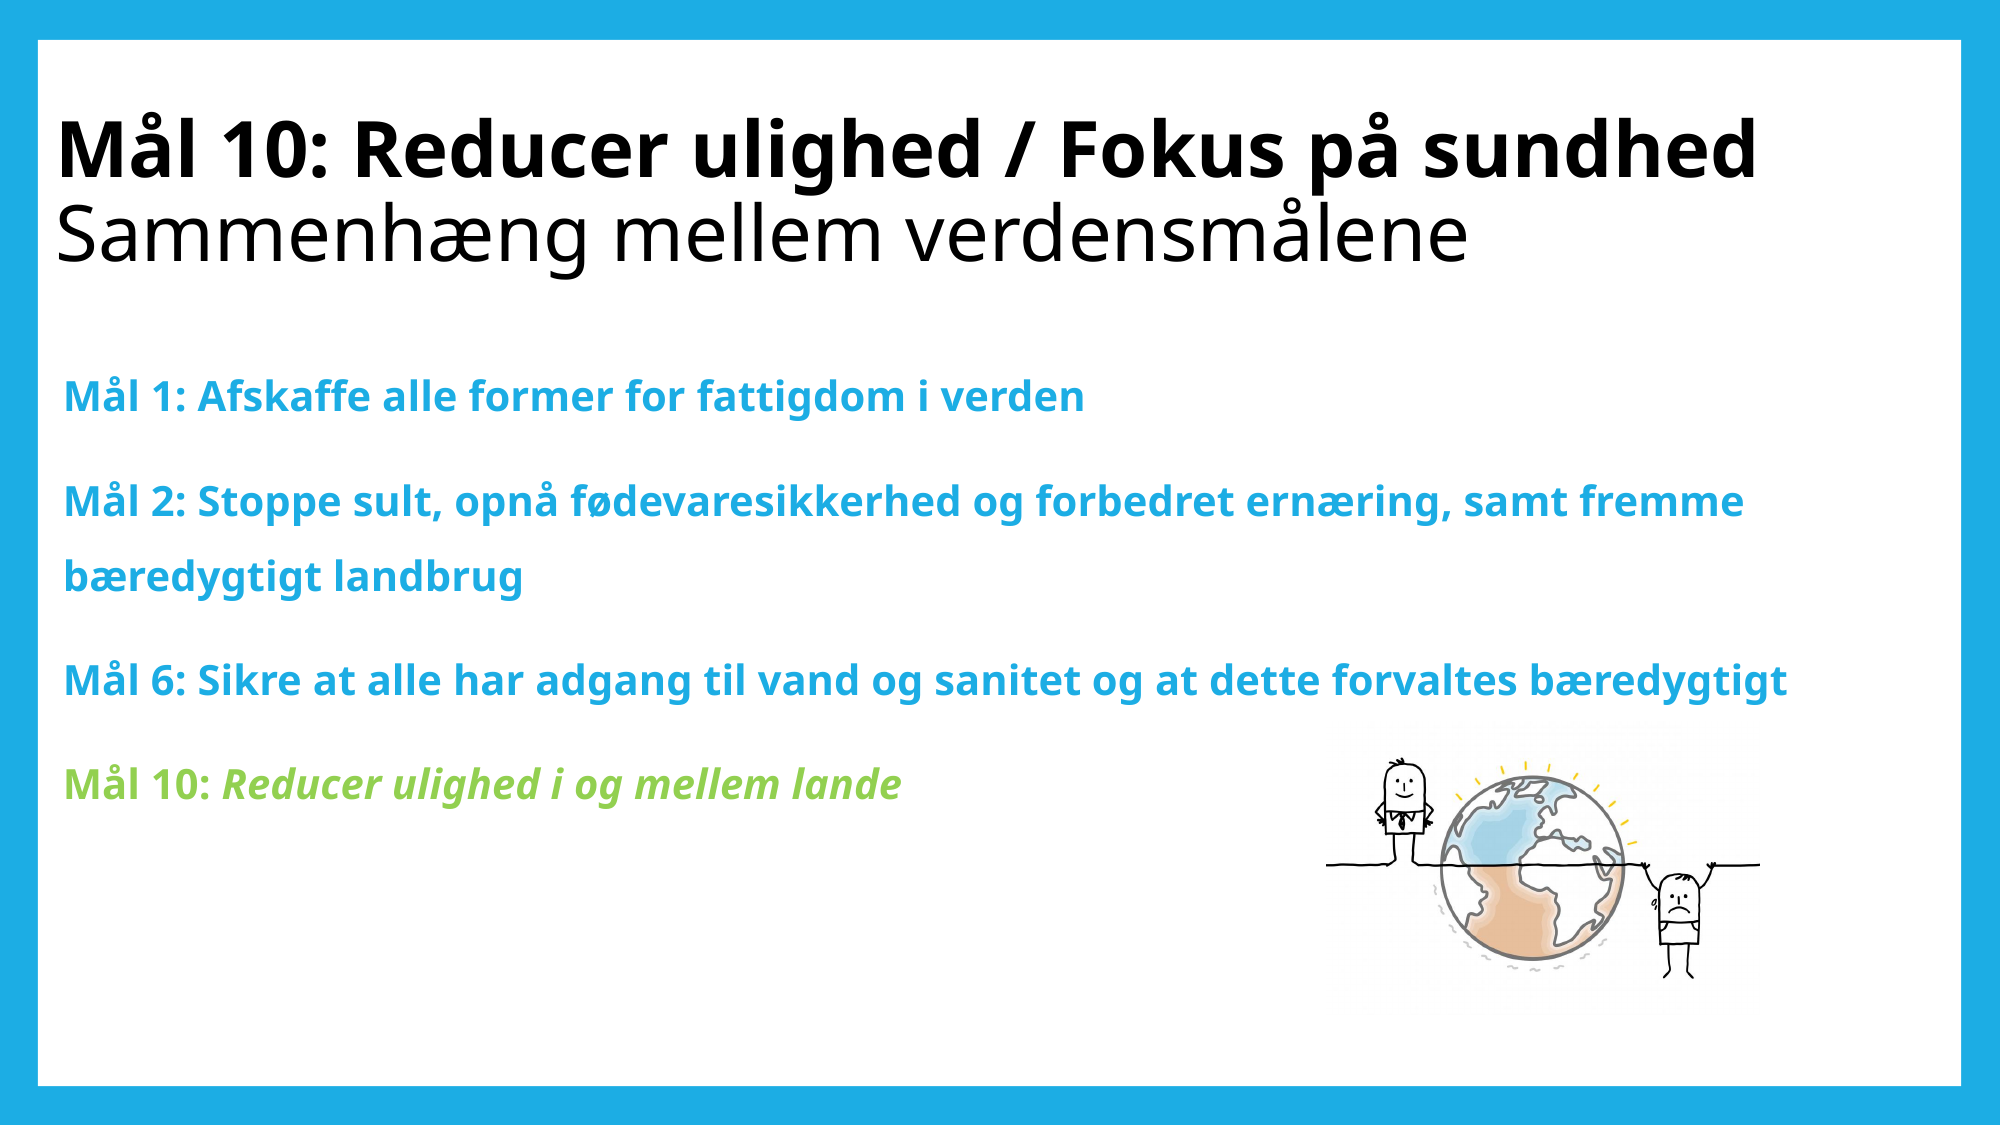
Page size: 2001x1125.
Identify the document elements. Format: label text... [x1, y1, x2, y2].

list Mål 1: Afskaffe alle former for fattigdom i verden Mål 2: Stoppe sult, opnå fødevaresikkerhed og forbedret ernæring, samt fremme bæredygtigt landbrug Mål 6: Sikre at alle har adgang til vand og sanitet og at dette forvaltes bæredygtigt Mål 10: Reducer ulighed i og mellem lande [40, 337, 1985, 1000]
title Mål 10: Reducer ulighed / Fokus på sundhed Sammenhæng mellem verdensmålene [40, 65, 1893, 323]
picture [1326, 721, 1761, 1016]
